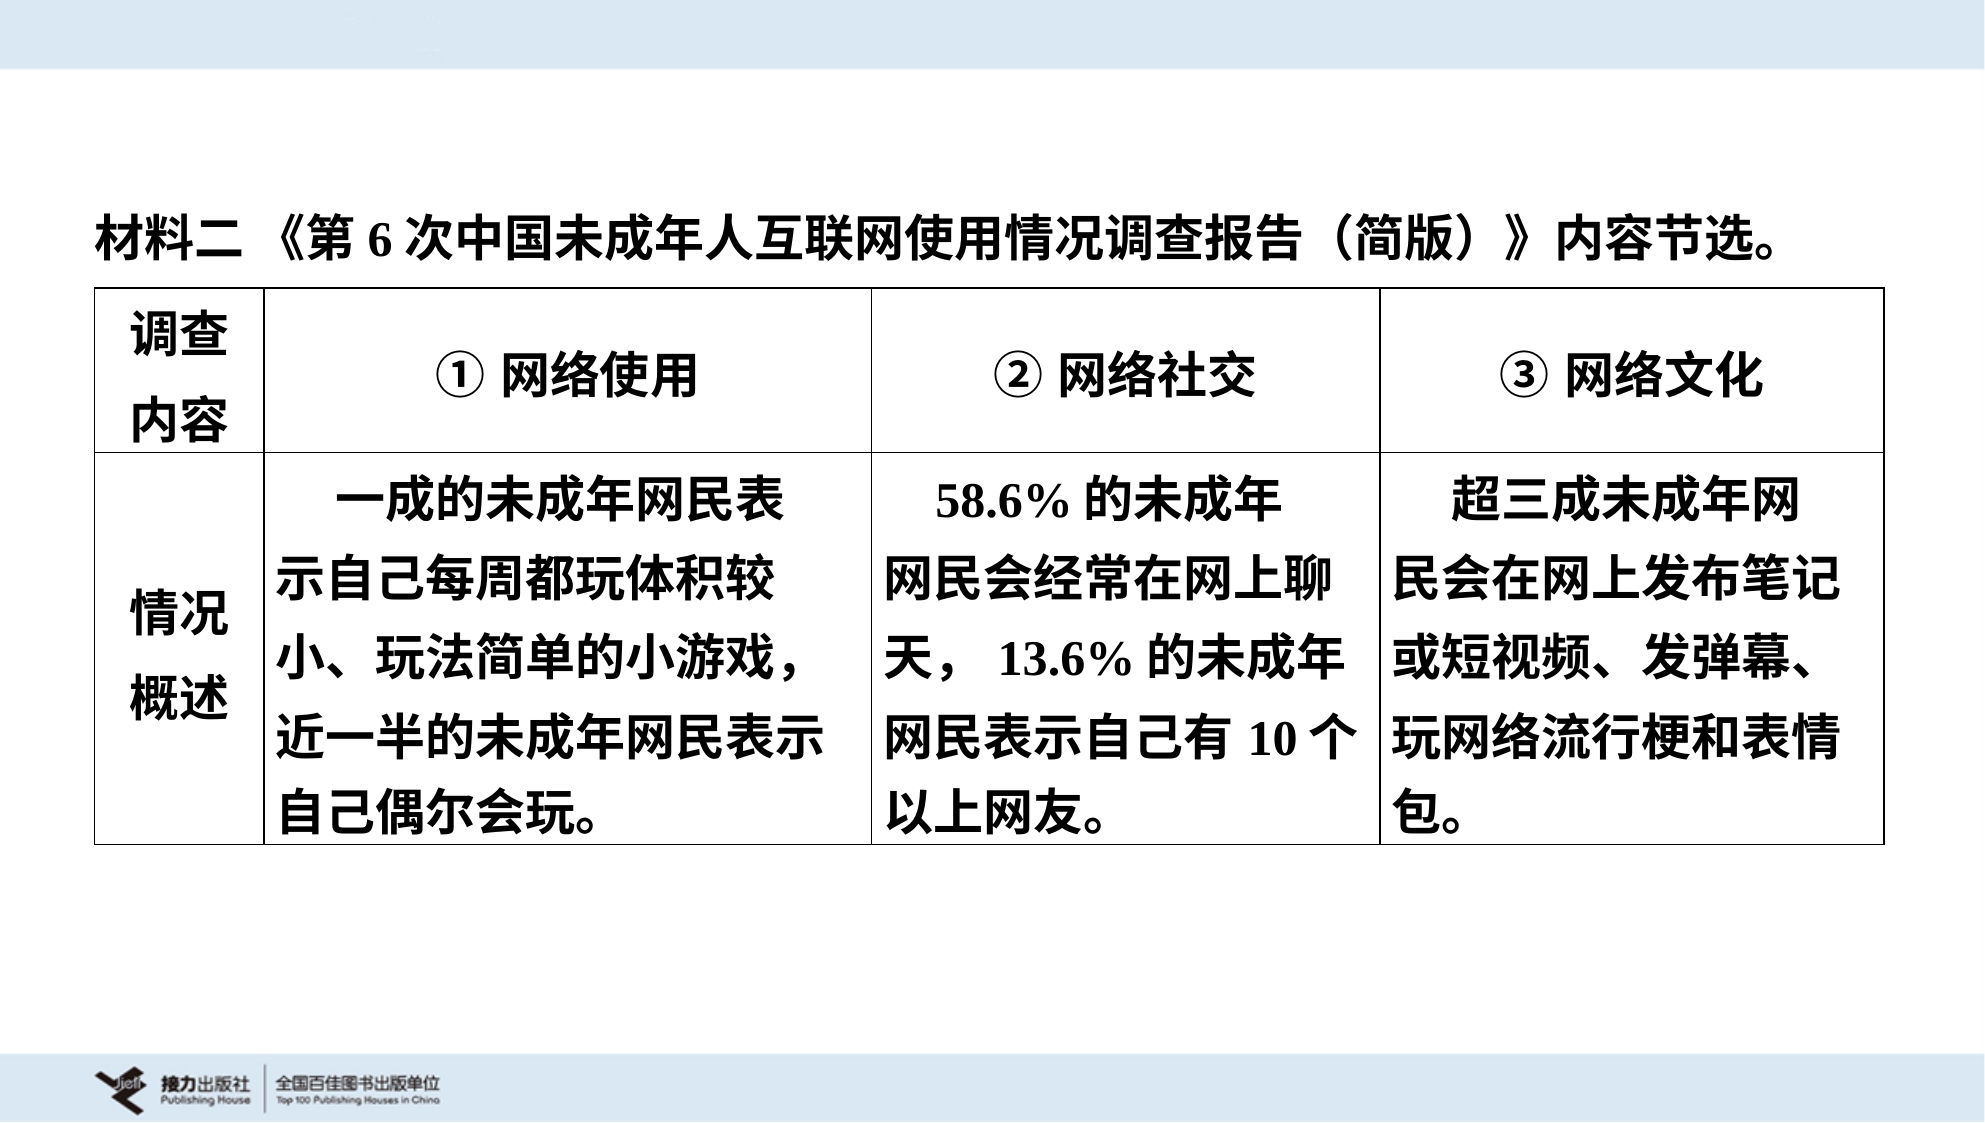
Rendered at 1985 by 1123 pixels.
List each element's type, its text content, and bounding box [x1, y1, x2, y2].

text_box 材料二 《第6次中国未成年人互联网使用情况调查报告（简版）》内容节选。 [94, 178, 1892, 266]
table_header ③网络文化 [1381, 289, 1883, 452]
table_cell 一成的未成年网民表 示自己每周都玩体积较 小、玩法简单的小游戏， 近一半的未成年网民表示 自己偶尔会玩。 [265, 453, 871, 844]
table_cell 58.6%的未成年 网民会经常在网上聊 天，13.6%的未成年 网民表示自己有10个 以上网友。 [872, 453, 1379, 844]
table_cell 超三成未成年网 民会在网上发布笔记 或短视频、发弹幕、 玩网络流行梗和表情 包。 [1381, 453, 1883, 844]
picture [0, 0, 1985, 1122]
table_cell 情况 概述 [95, 453, 263, 844]
table_header ②网络社交 [872, 289, 1379, 452]
table_header 调查 内容 [95, 289, 263, 452]
table_header ①网络使用 [265, 289, 871, 452]
